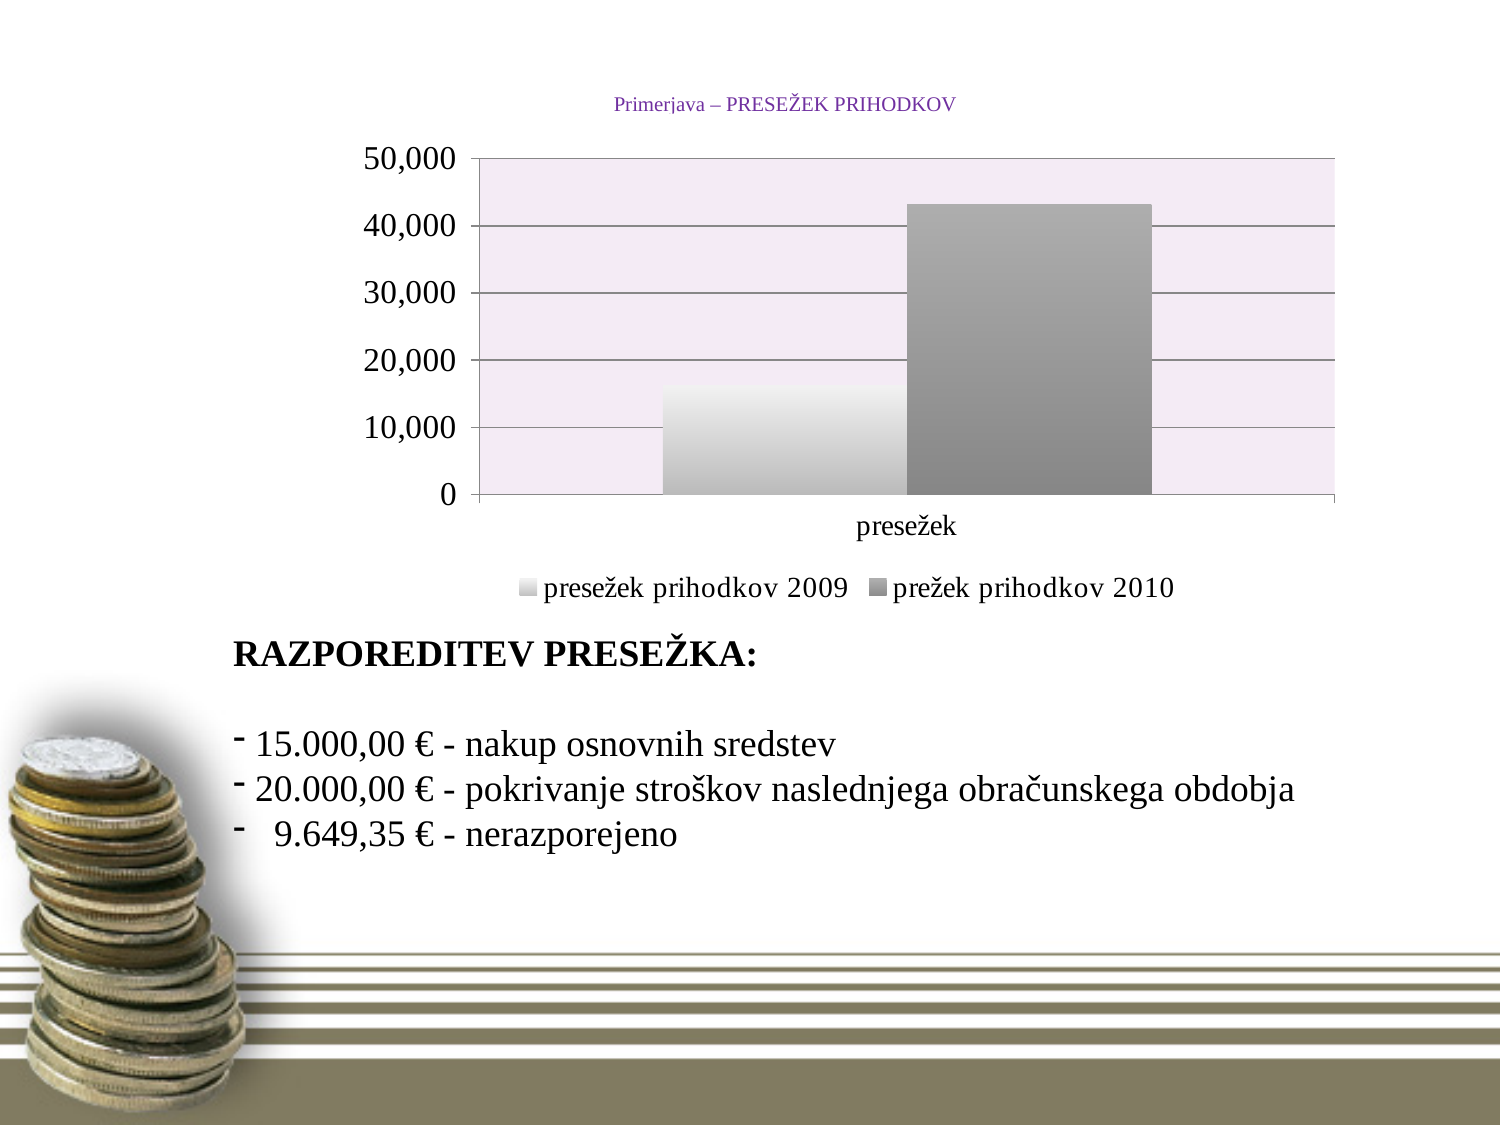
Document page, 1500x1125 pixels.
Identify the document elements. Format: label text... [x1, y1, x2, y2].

title Primerjava – PRESEŽEK PRIHODKOV [234, 81, 1337, 165]
picture [0, 0, 1500, 1125]
text_box RAZPOREDITEV PRESEŽKA: 15.000,00 € - nakup osnovnih sredstev 20.000,00 € - pokrivanje stroškov naslednjega obračunskega obdobja 9.649,35 € - nerazporejeno [218, 621, 1500, 862]
chart [312, 113, 1384, 610]
